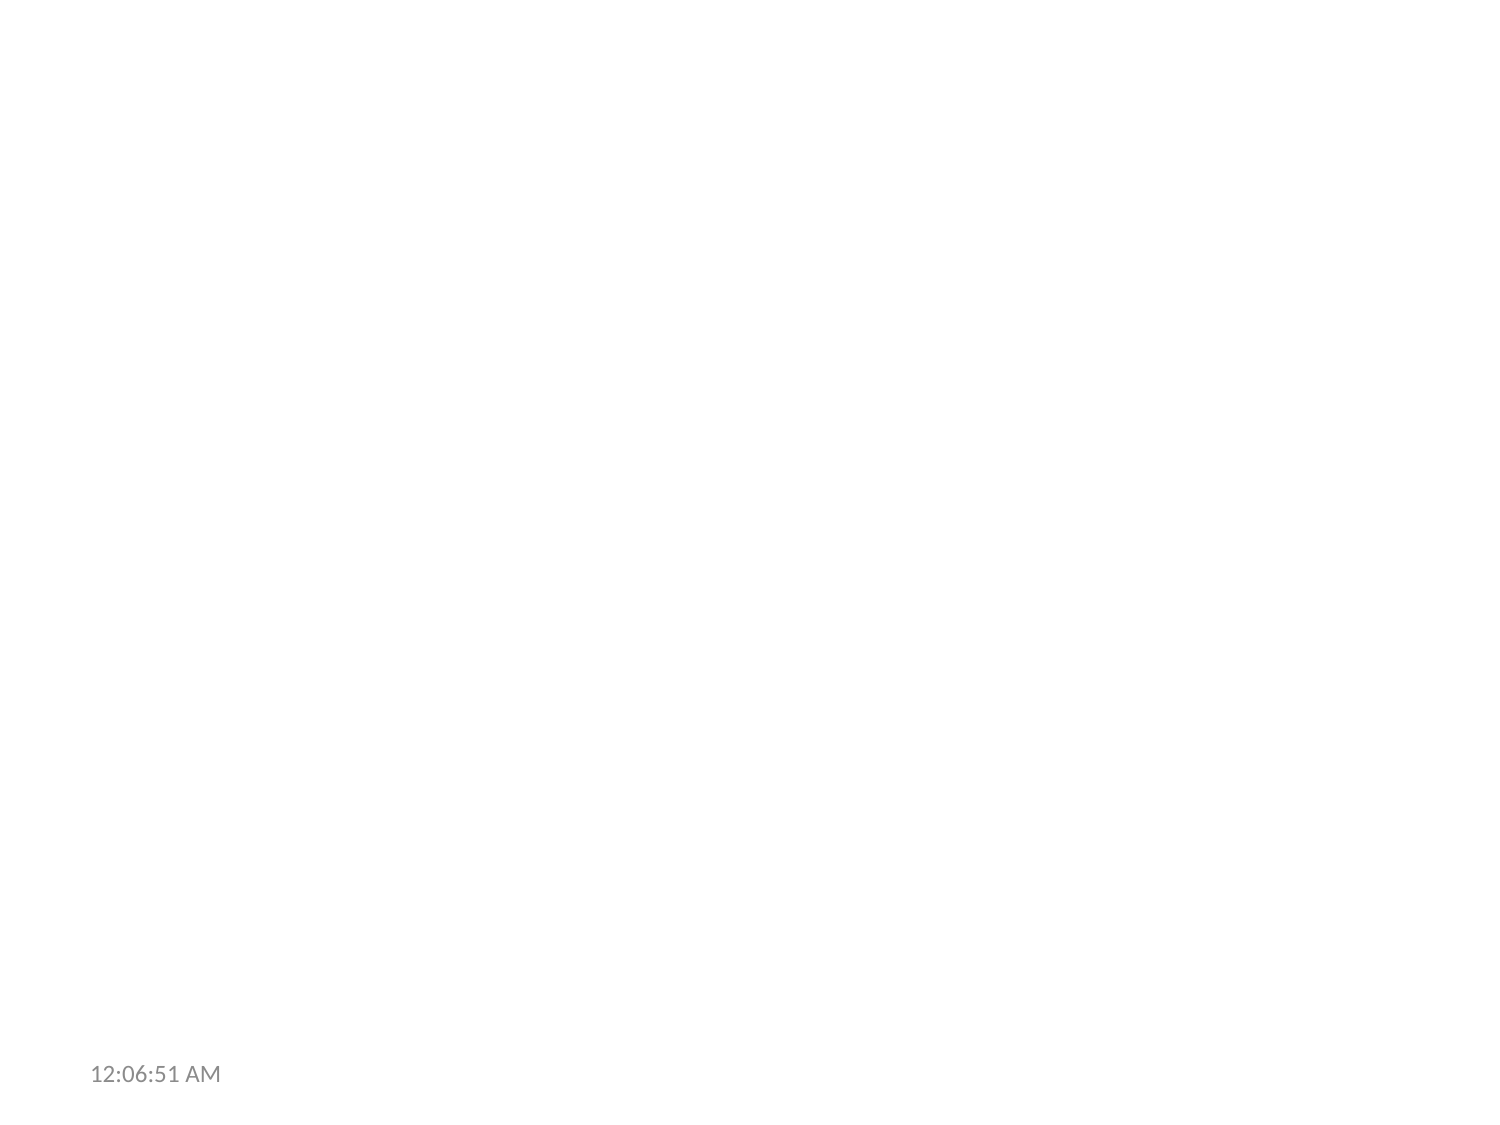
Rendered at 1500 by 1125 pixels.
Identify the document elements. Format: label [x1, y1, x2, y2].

slide_number [75, 1042, 425, 1103]
